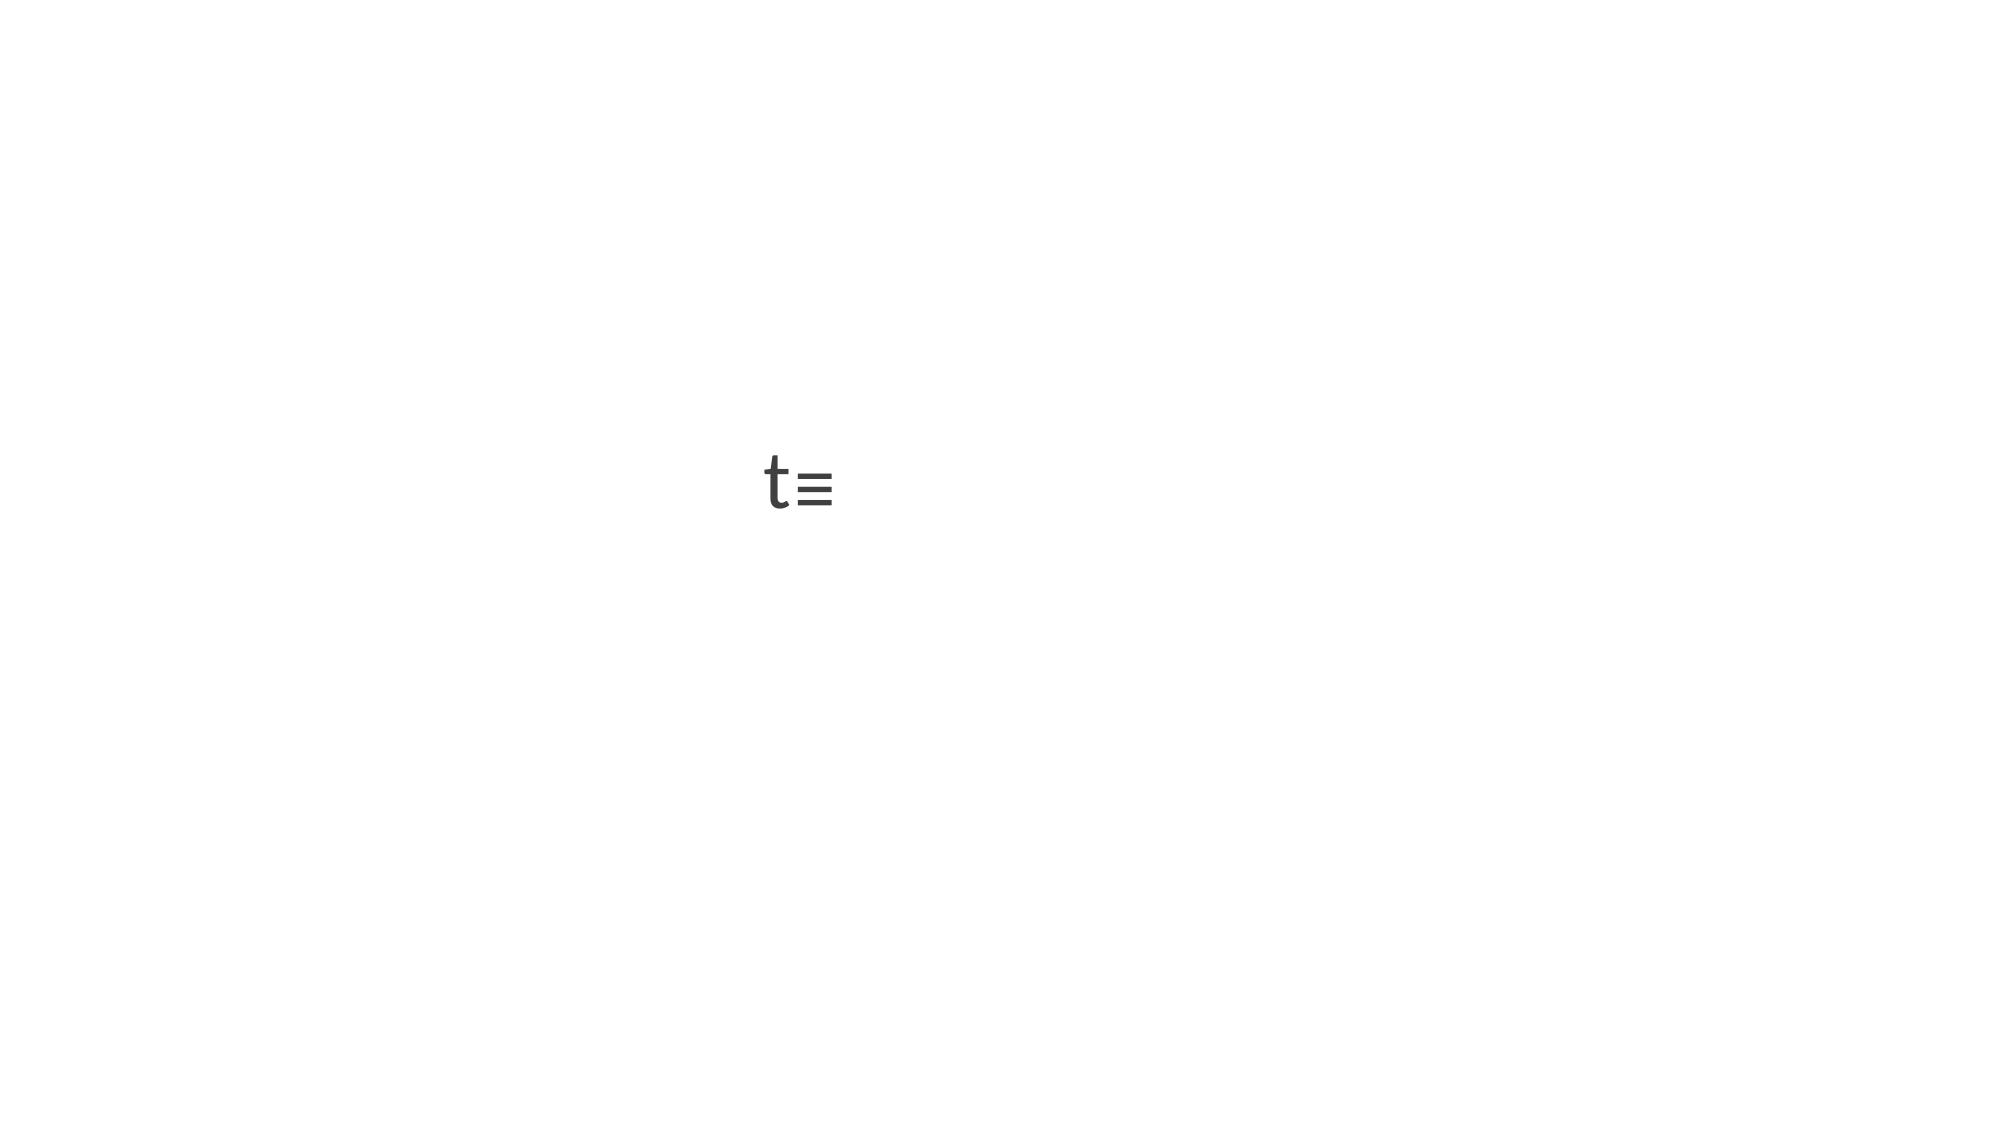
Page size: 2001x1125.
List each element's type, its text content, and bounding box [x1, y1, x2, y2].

text_box ≡ [779, 425, 848, 541]
text_box t [748, 425, 792, 526]
